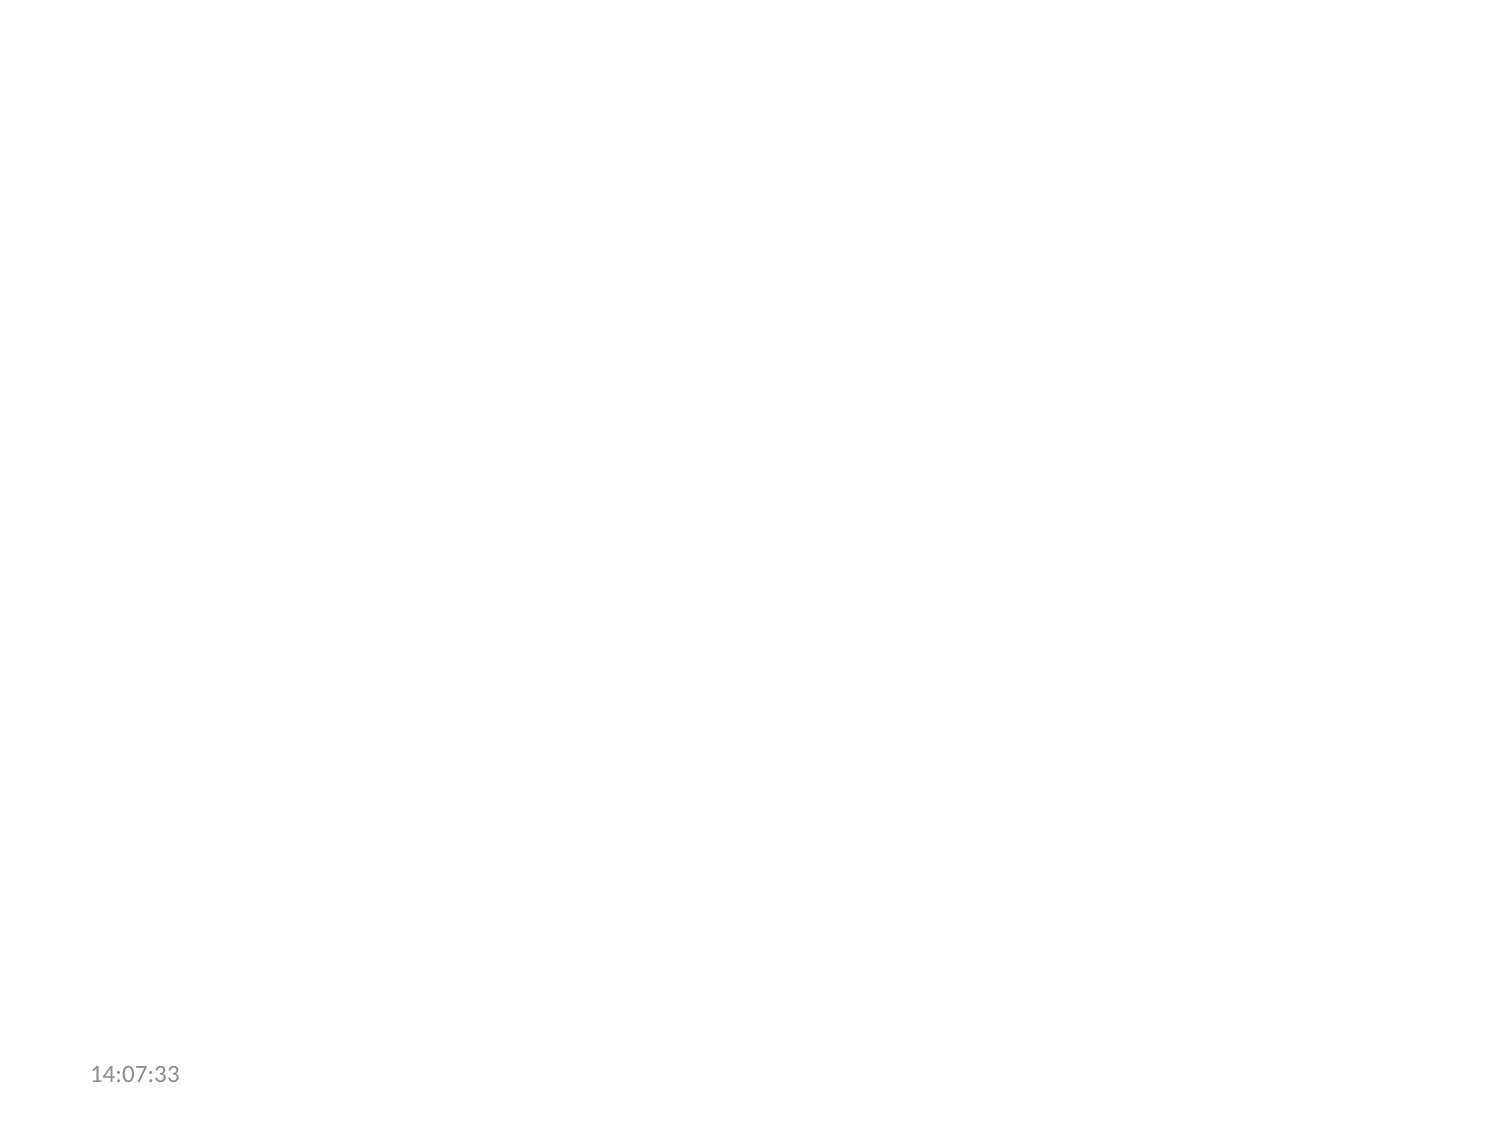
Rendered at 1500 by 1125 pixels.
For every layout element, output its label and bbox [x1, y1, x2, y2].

slide_number [75, 1042, 425, 1103]
